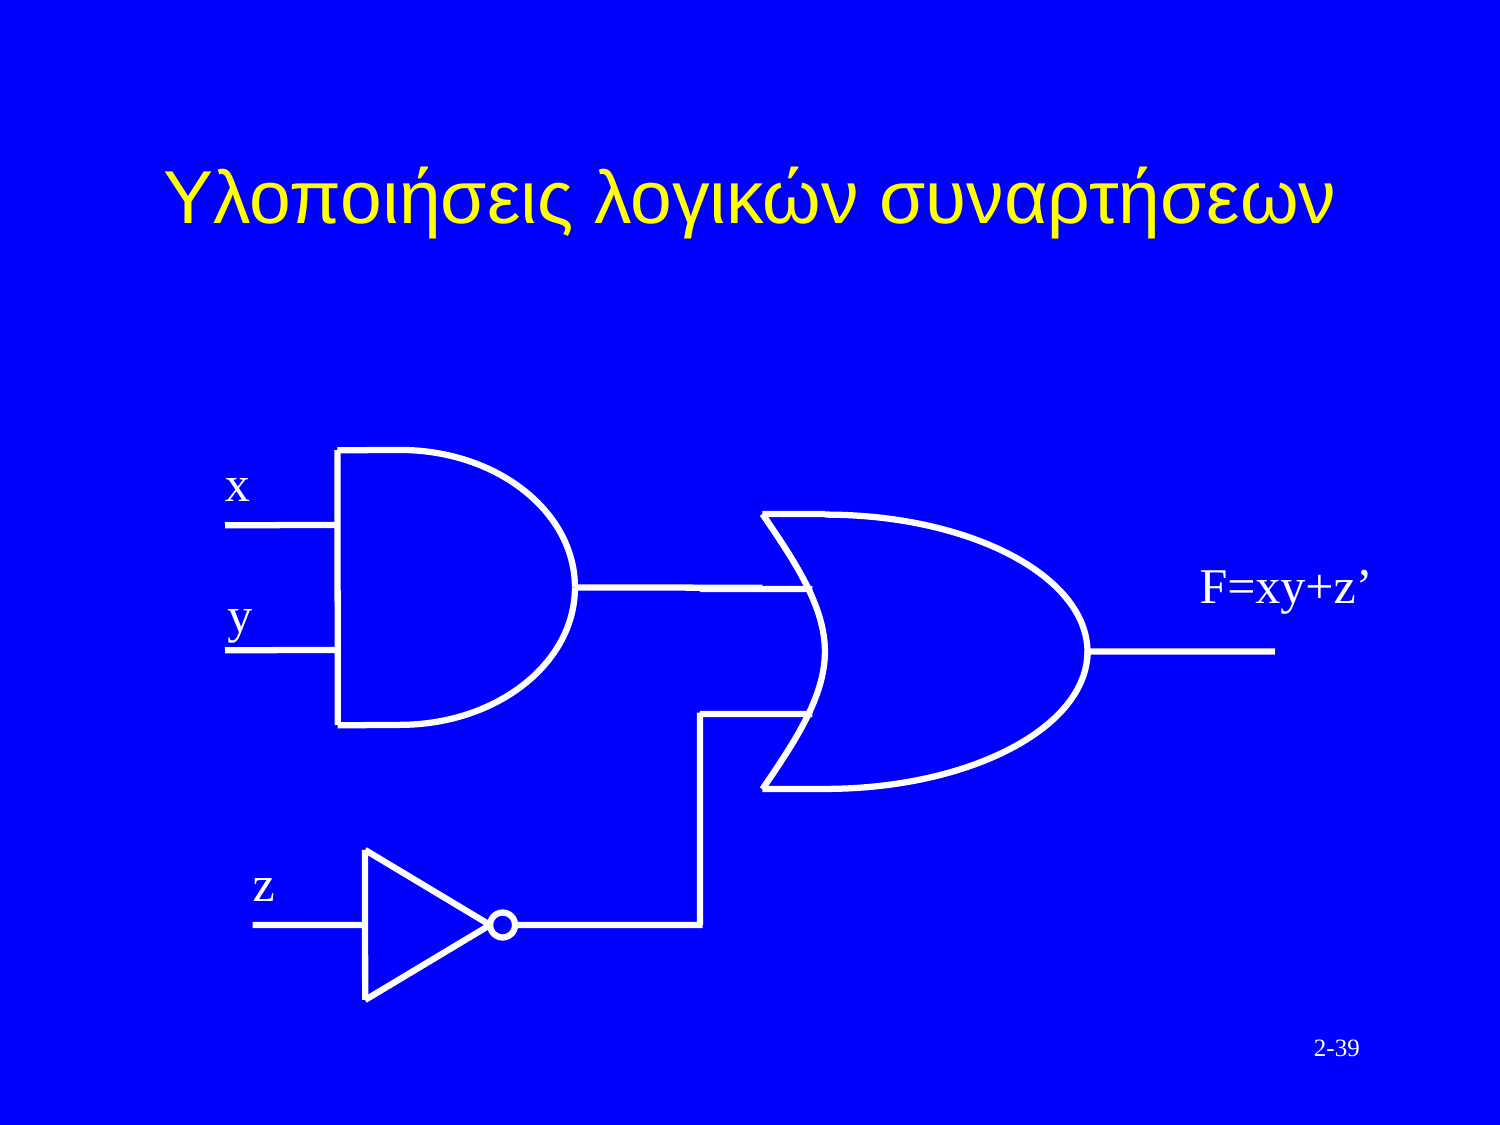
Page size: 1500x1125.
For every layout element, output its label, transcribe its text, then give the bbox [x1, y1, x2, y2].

title Υλοποιήσεις λογικών συναρτήσεων [112, 99, 1388, 288]
text_box F=xy+z’ [1184, 545, 1388, 621]
text_box [825, 514, 1088, 651]
text_box [762, 514, 825, 790]
text_box z [237, 844, 290, 919]
text_box [399, 587, 575, 725]
text_box [399, 449, 575, 587]
text_box x [210, 444, 265, 519]
text_box [825, 651, 1088, 789]
text_box y [212, 574, 268, 650]
text_box [490, 912, 516, 938]
